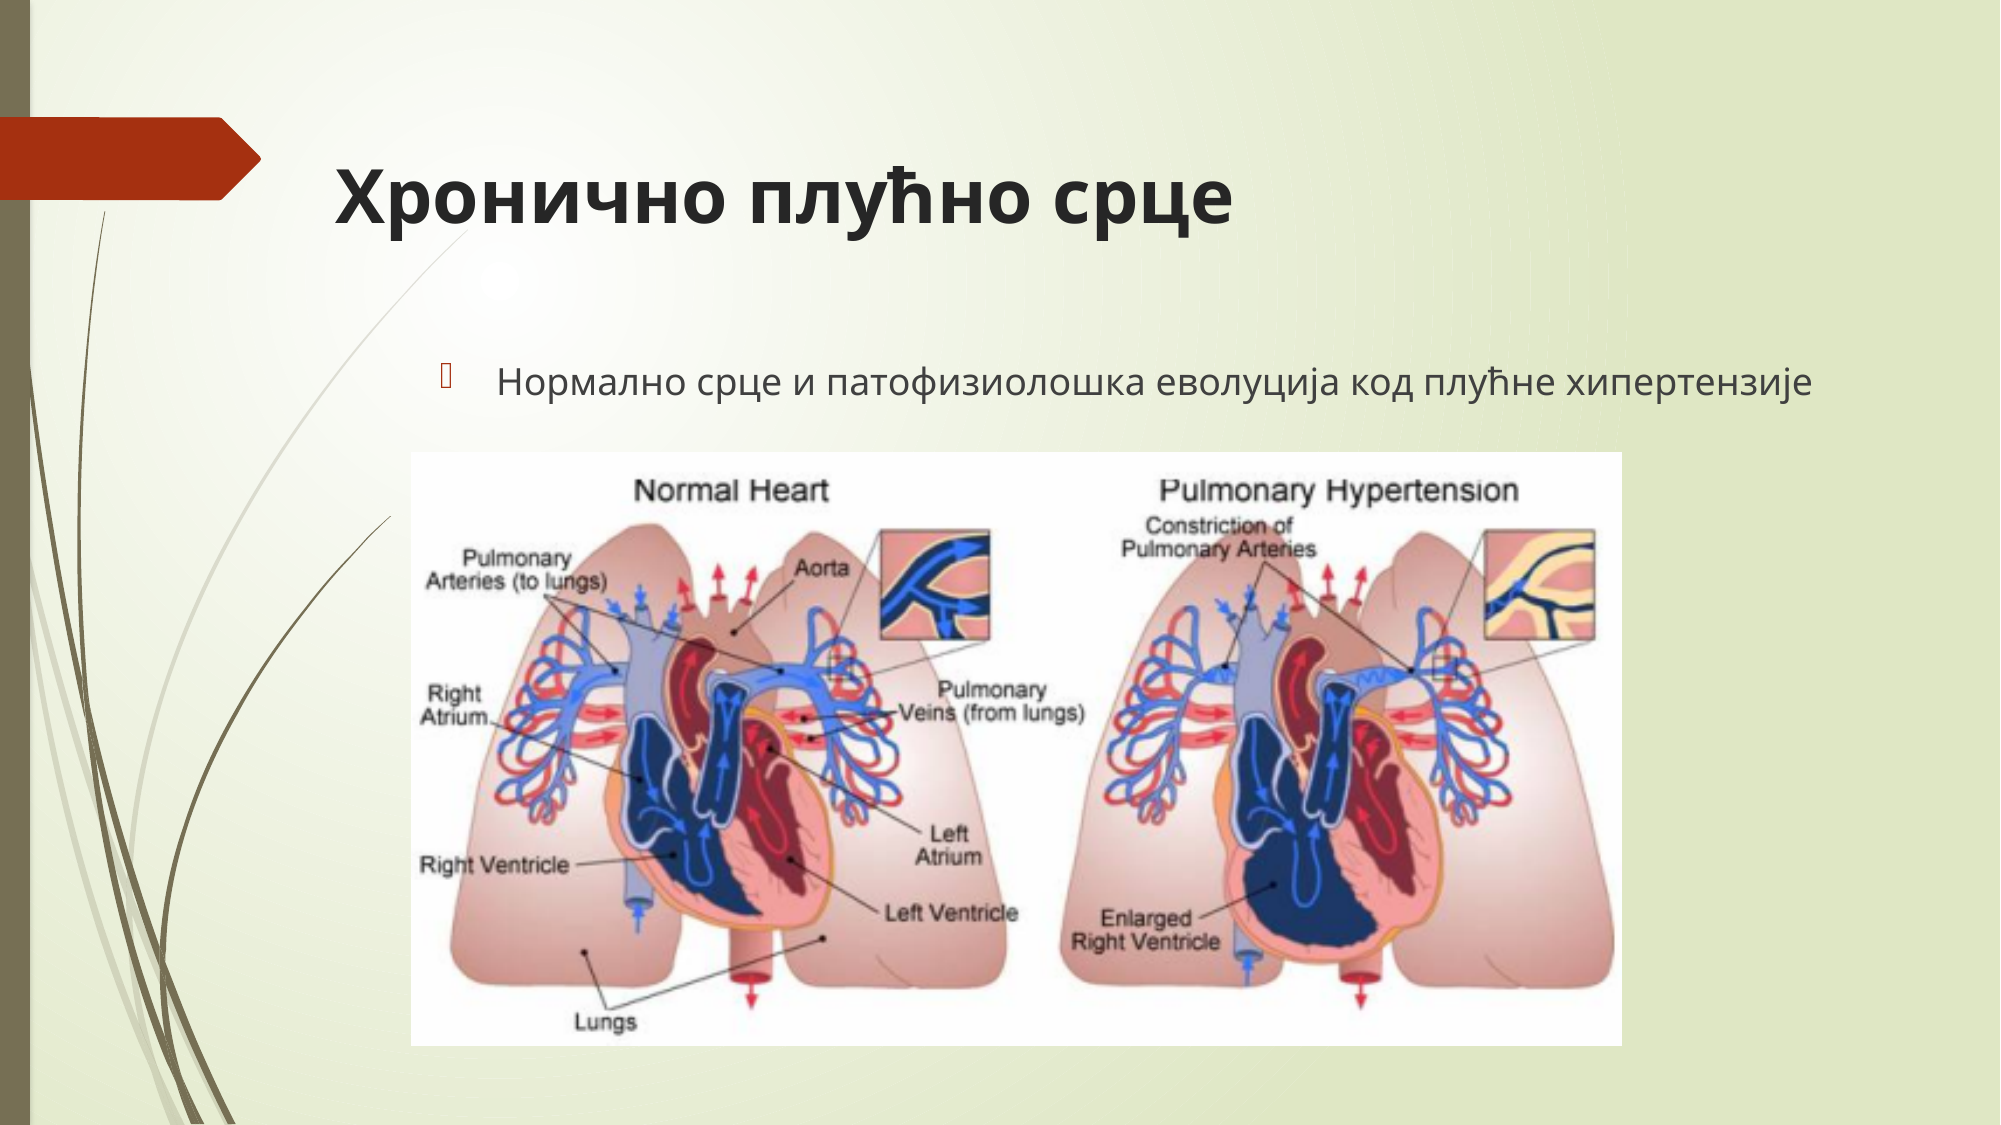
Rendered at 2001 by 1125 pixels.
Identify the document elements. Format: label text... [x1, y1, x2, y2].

title Хронично плућно срце [320, 140, 1671, 329]
list Нормално срце и патофизиолошка еволуција код плућне хипертензије [424, 350, 1888, 970]
picture [410, 452, 1622, 1047]
